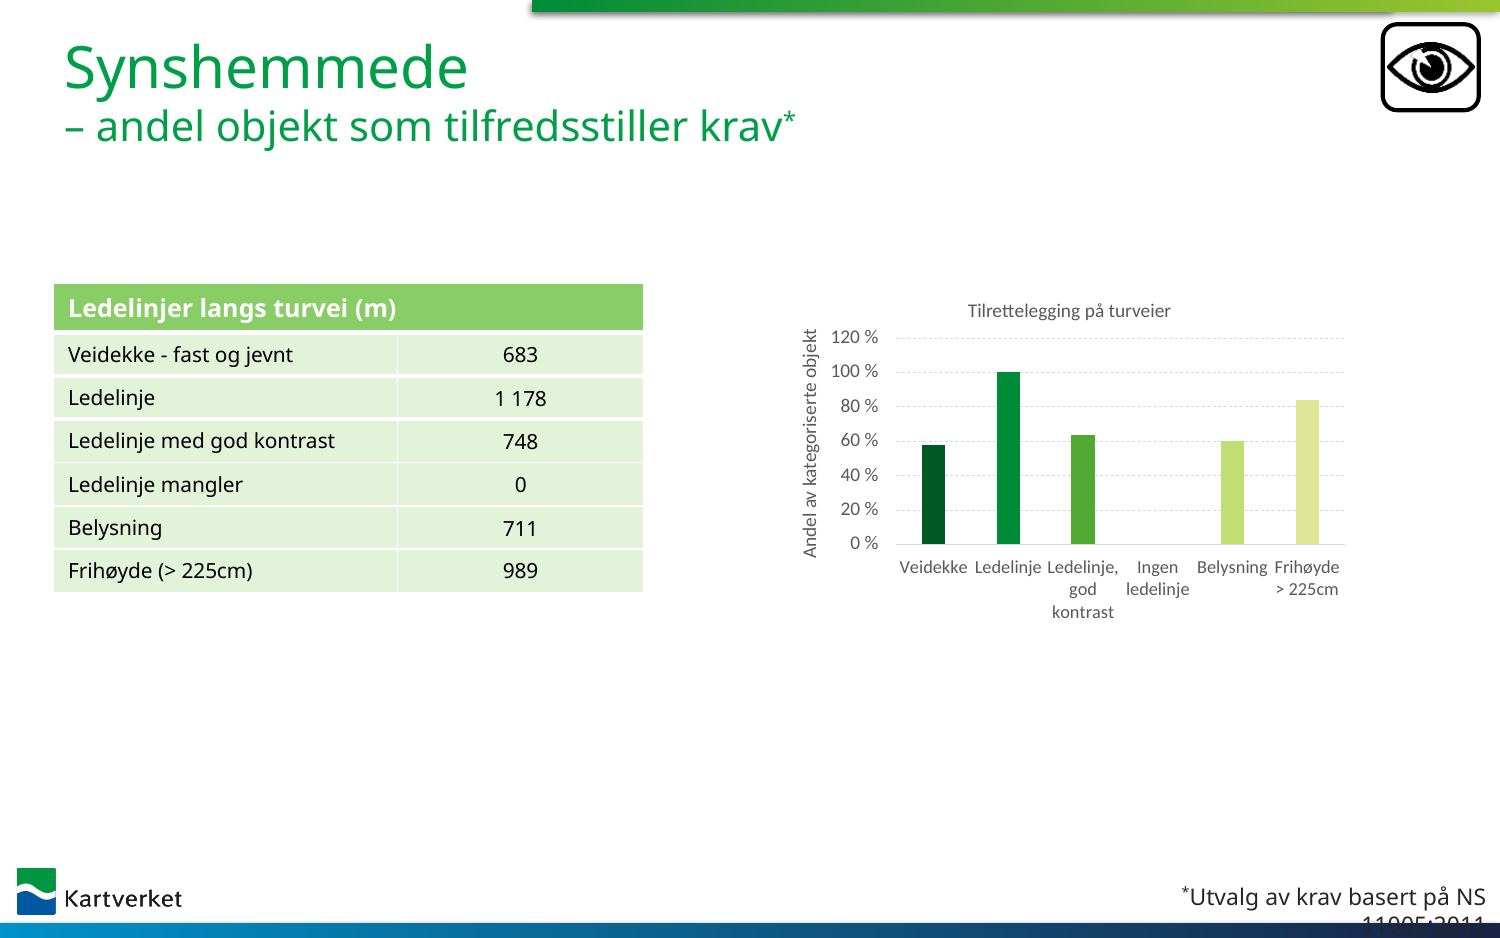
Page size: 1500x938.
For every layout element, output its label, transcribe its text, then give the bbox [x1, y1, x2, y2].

text_box Synshemmede – andel objekt som tilfredsstiller krav* [49, 24, 1431, 158]
table_header Ledelinjer langs turvei (m) [54, 284, 643, 330]
table_cell Ledelinje mangler [54, 463, 397, 505]
table_cell Frihøyde (> 225cm) [54, 550, 397, 592]
table_cell Veidekke - fast og jevnt [54, 335, 397, 374]
table_cell Ledelinje [54, 378, 397, 417]
table_cell Ledelinje med god kontrast [54, 421, 397, 462]
table_cell 0 [398, 463, 643, 505]
text_box *Utvalg av krav basert på NS 11005:2011 [1068, 873, 1500, 938]
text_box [1382, 24, 1480, 111]
picture [791, 291, 1348, 630]
table_cell Belysning [54, 507, 397, 548]
table_cell 683 [398, 335, 643, 374]
table_cell 748 [398, 421, 643, 462]
table_cell 989 [398, 550, 643, 592]
table_cell 1 178 [398, 378, 643, 417]
table_cell 711 [398, 507, 643, 548]
